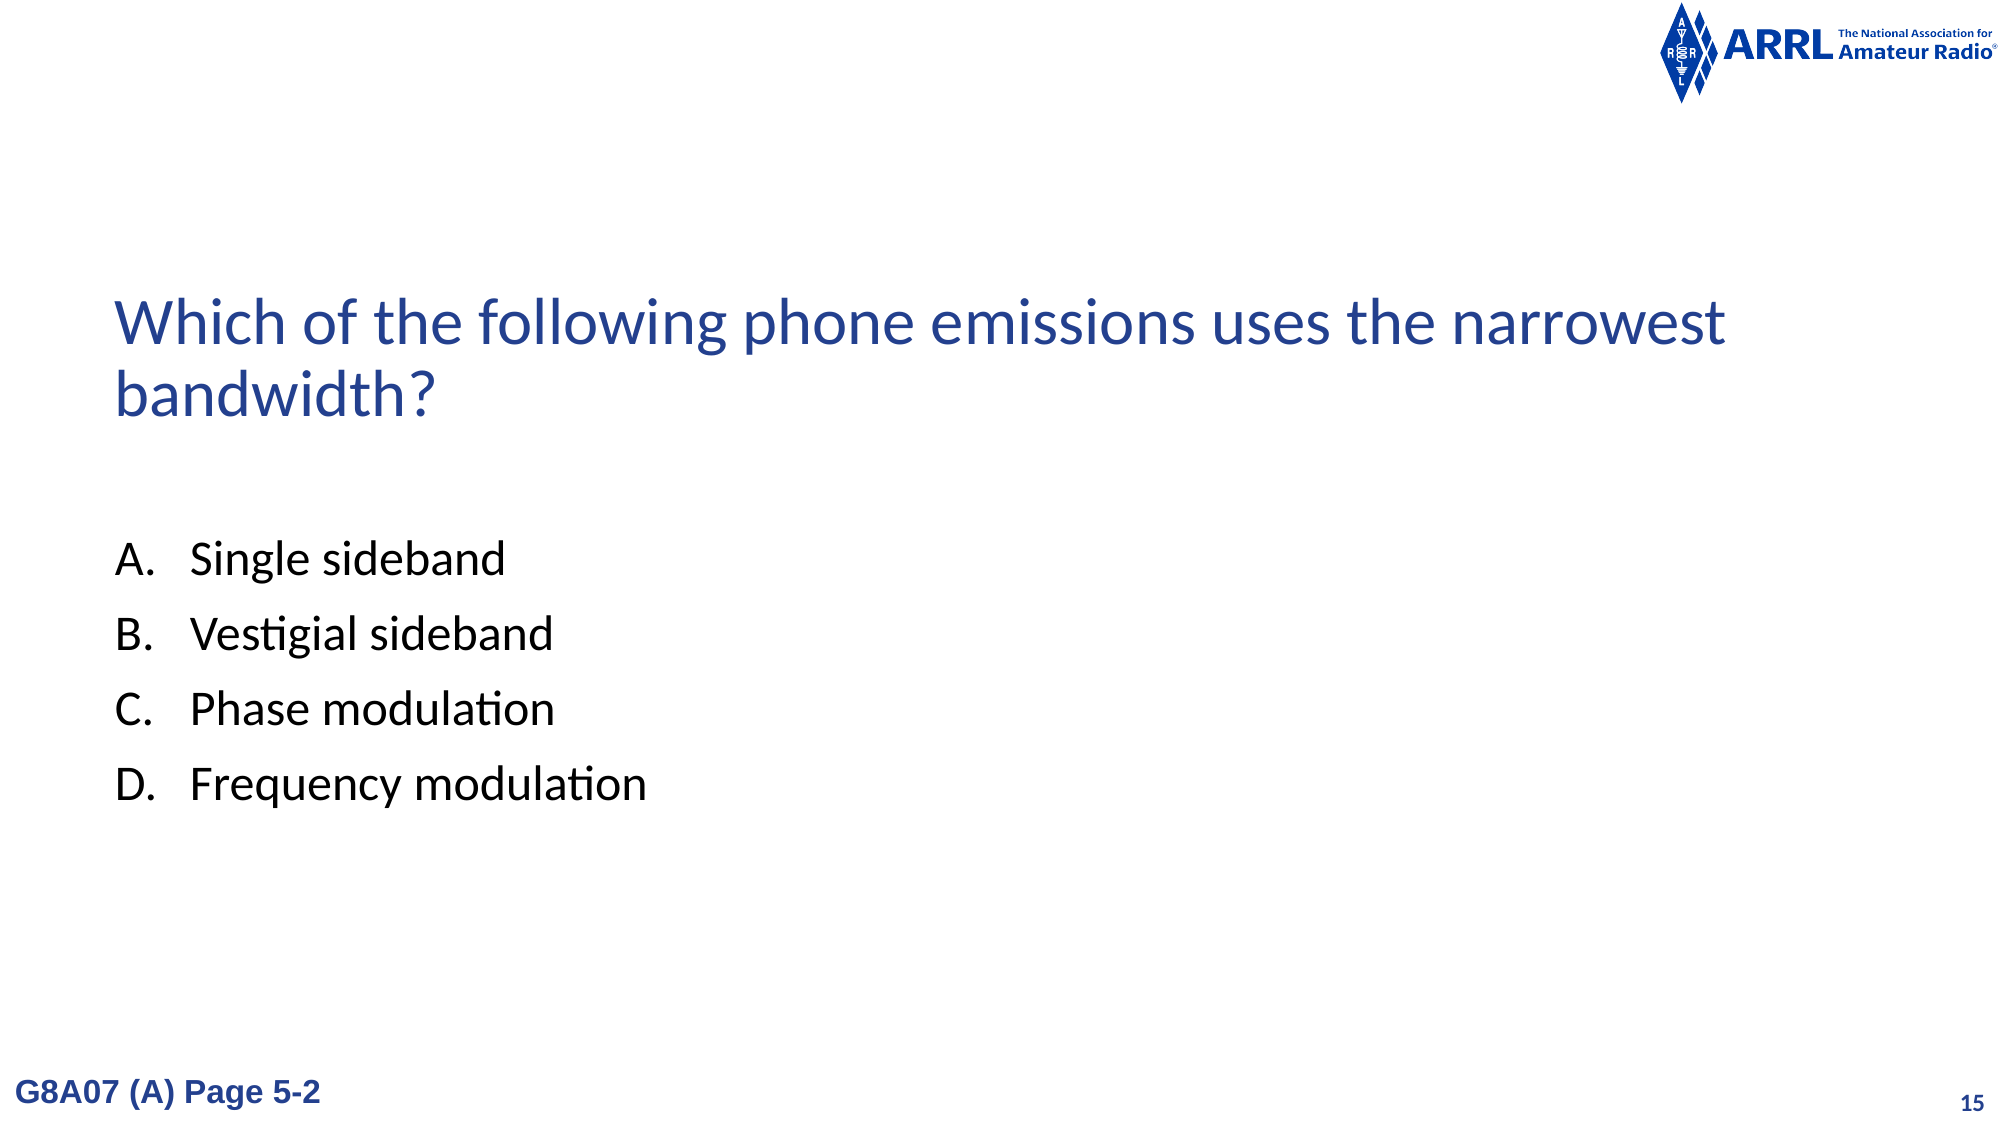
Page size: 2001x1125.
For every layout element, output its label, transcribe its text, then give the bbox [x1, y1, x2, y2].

text_box 15 [1899, 1079, 2000, 1125]
title Which of the following phone emissions uses the narrowest bandwidth? [99, 249, 1900, 468]
text_box G8A07 (A) Page 5-2 [0, 1062, 1313, 1118]
list Single sideband Vestigial sideband Phase modulation Frequency modulation [99, 525, 1900, 1005]
picture [1658, 0, 1999, 106]
